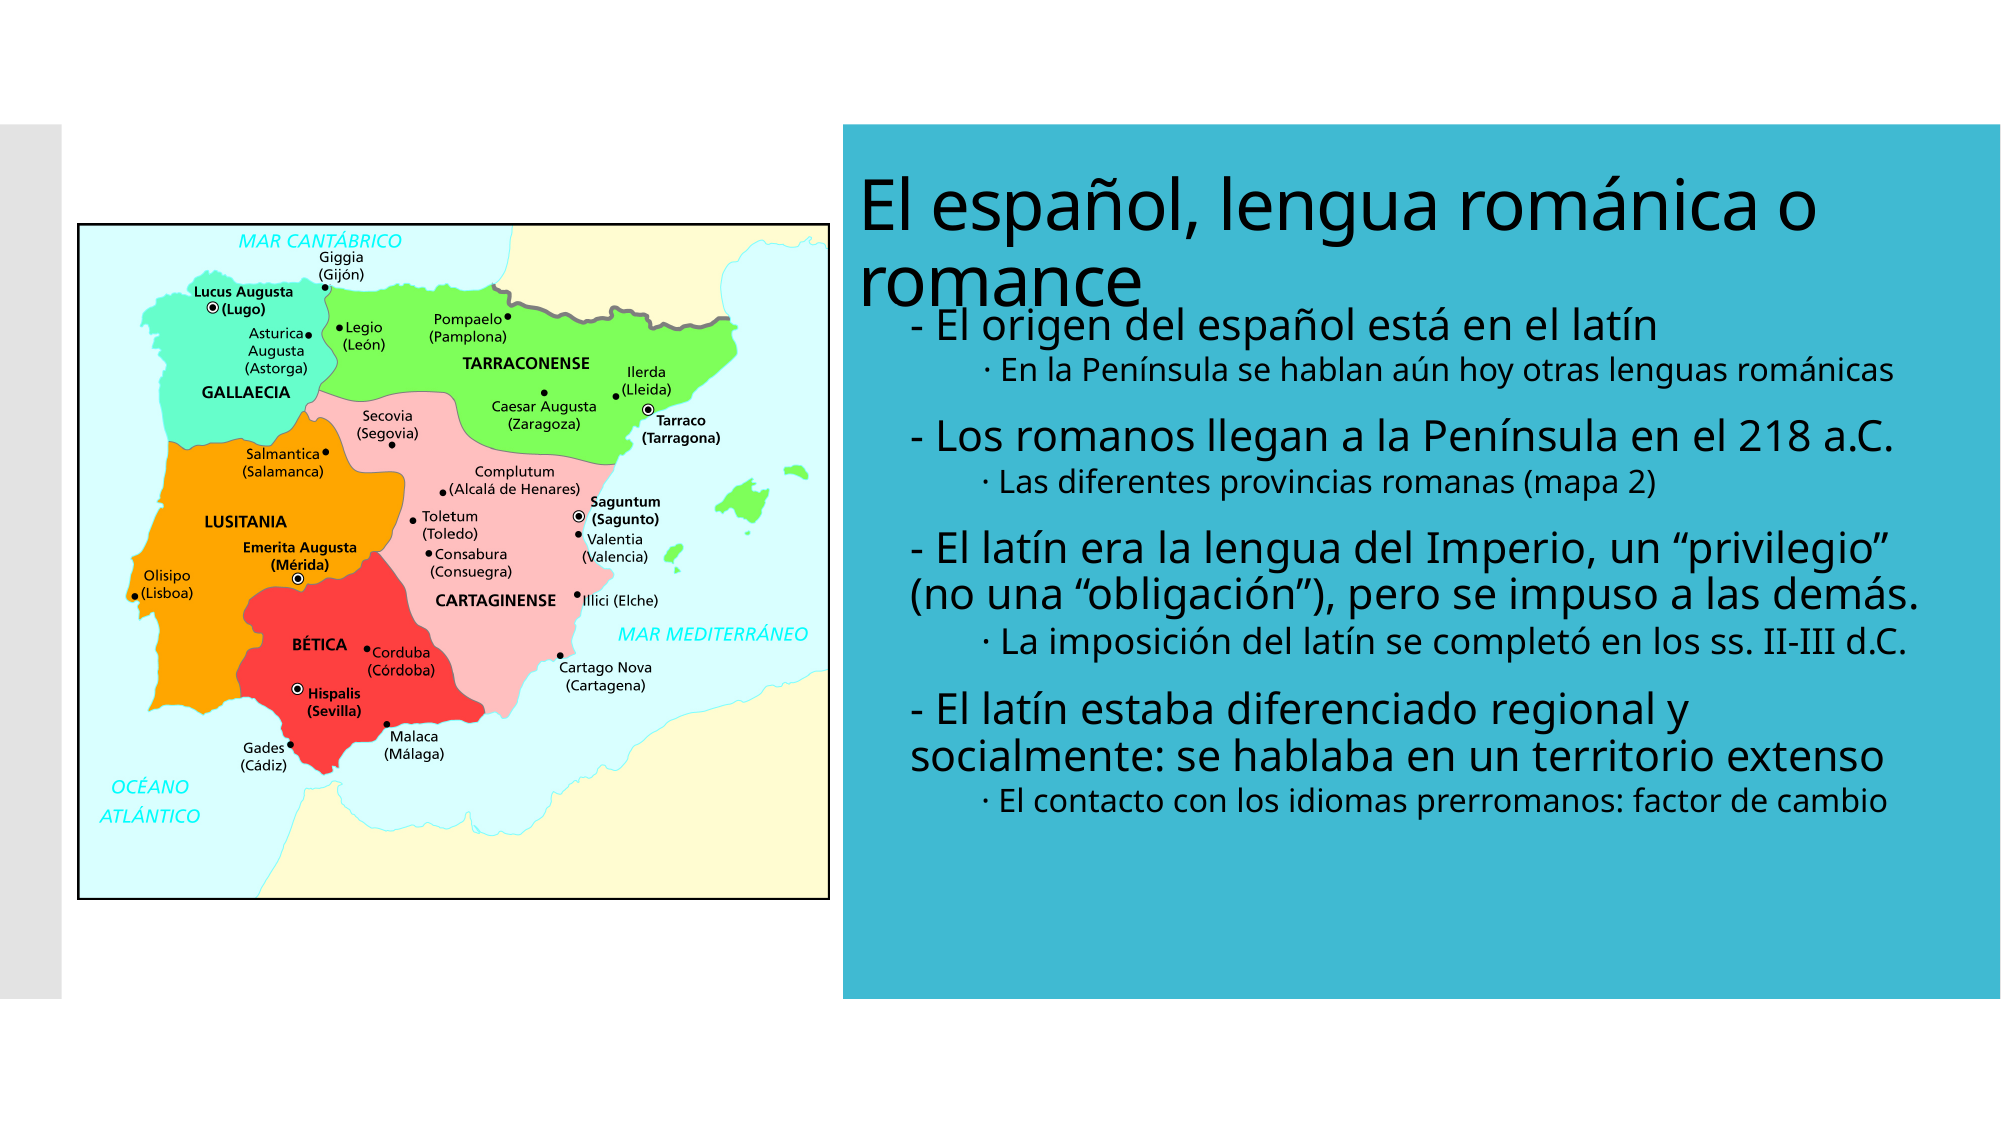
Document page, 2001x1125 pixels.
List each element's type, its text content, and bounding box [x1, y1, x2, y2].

text_box [0, 124, 63, 1000]
picture [77, 223, 830, 900]
list - El origen del español está en el latín · En la Península se hablan aún hoy otras lenguas románicas - Los romanos llegan a la Península en el 218 a.C. · Las diferentes provincias romanas (mapa 2) - El latín era la lengua del Imperio, un “privilegio” (no una “obligación”), pero se impuso a las demás. · La imposición del latín se completó en los ss. II-III d.C. - El latín estaba diferenciado regional y socialmente: se hablaba en un territorio extenso · El contacto con los idiomas prerromanos: factor de cambio [869, 295, 1953, 983]
title El español, lengua románica o romance [843, 142, 2000, 349]
text_box [0, 0, 2000, 1125]
text_box [842, 124, 2000, 1000]
